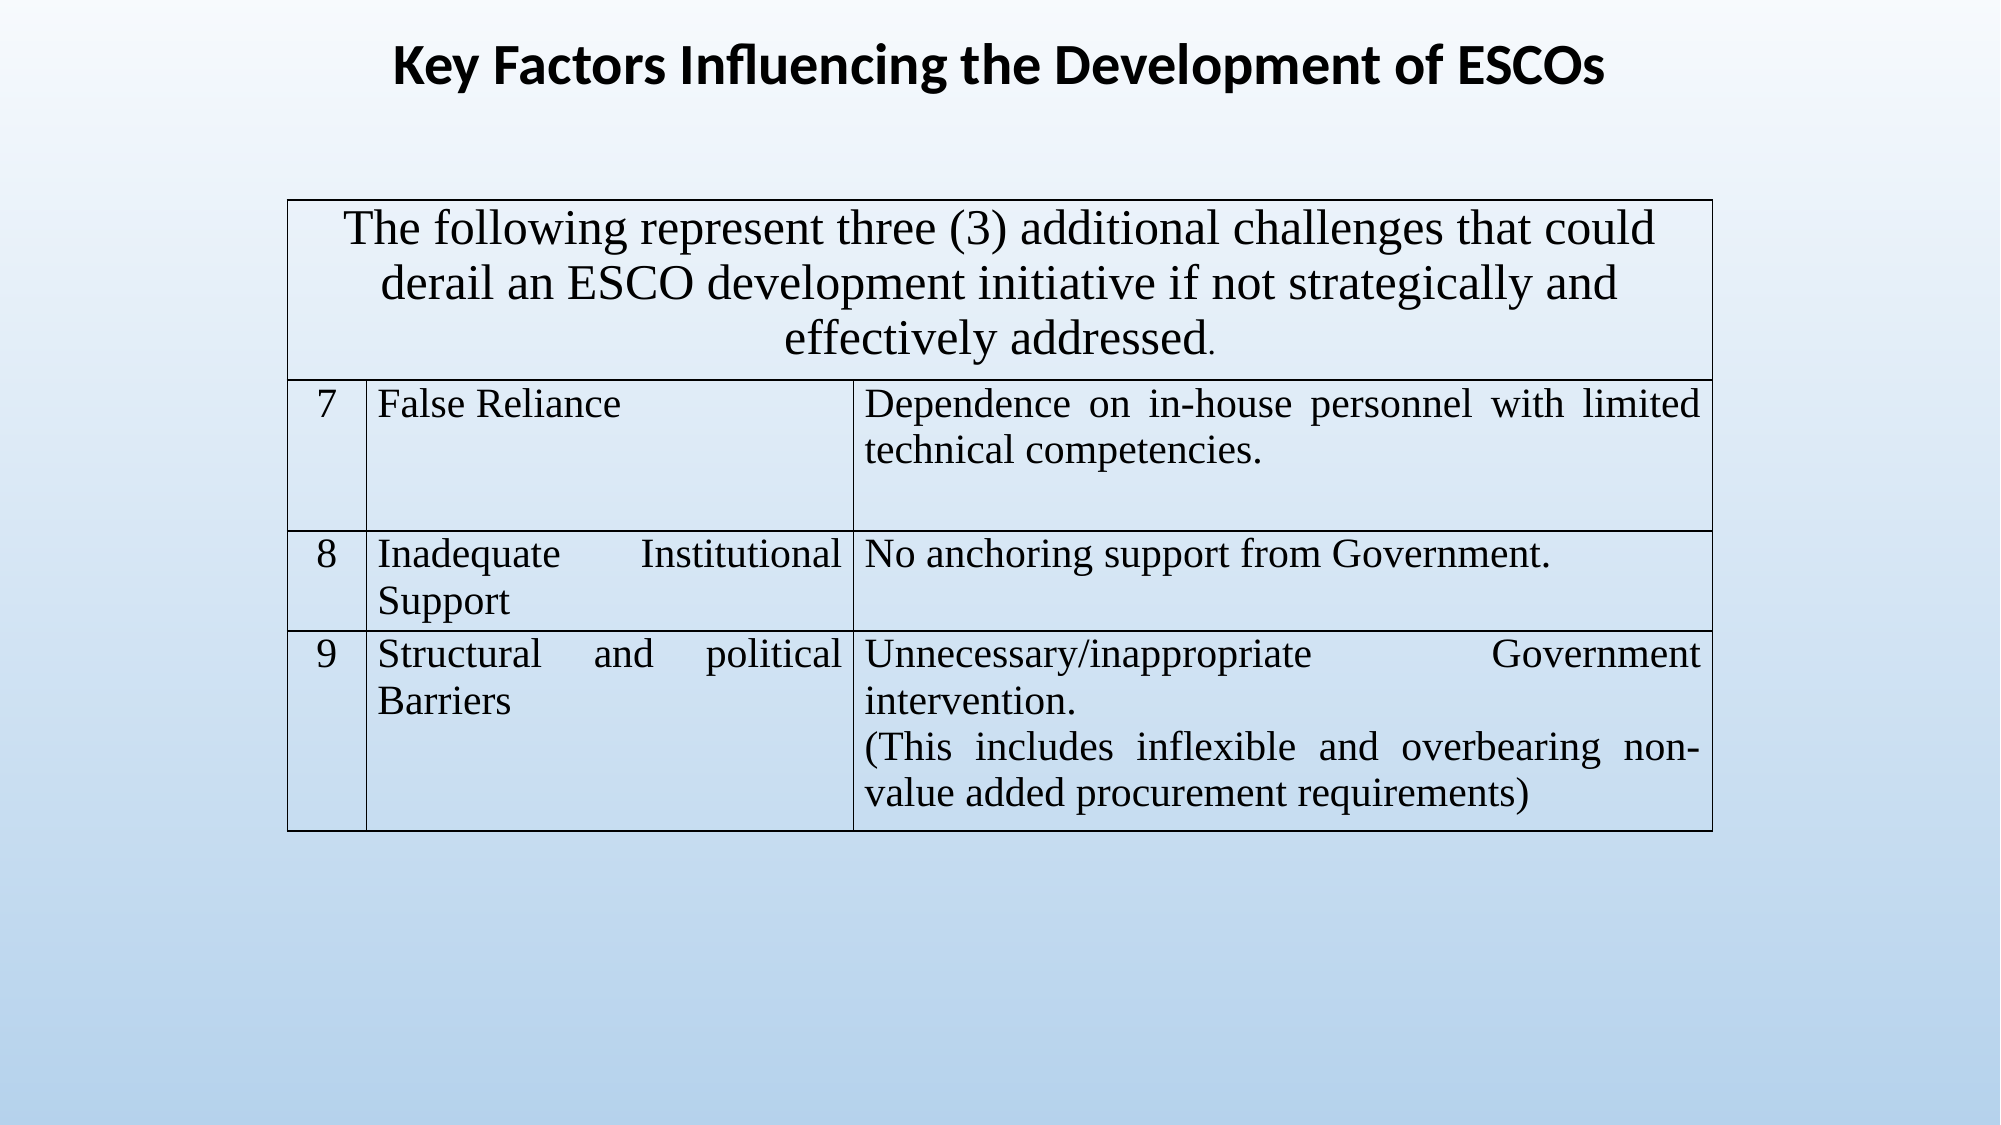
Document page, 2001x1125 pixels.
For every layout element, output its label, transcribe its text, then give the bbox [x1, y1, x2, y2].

table_cell 7 [288, 381, 366, 530]
table_cell Dependence on in-house personnel with limited technical competencies. [854, 381, 1712, 530]
table_cell No anchoring support from Government. [854, 532, 1712, 630]
text_box Key Factors Influencing the Development of ESCOs [249, 19, 1750, 104]
table_cell Structural and political Barriers [367, 632, 853, 830]
table_cell 8 [288, 532, 366, 630]
table_cell False Reliance [367, 381, 853, 530]
table_header The following represent three (3) additional challenges that could derail an ESCO development initiative if not strategically and effectively addressed. [288, 201, 1712, 379]
table_cell Inadequate Institutional Support [367, 532, 853, 630]
table_cell 9 [288, 632, 366, 830]
table_cell Unnecessary/inappropriate Government intervention. (This includes inflexible and overbearing non-value added procurement requirements) [854, 632, 1712, 830]
